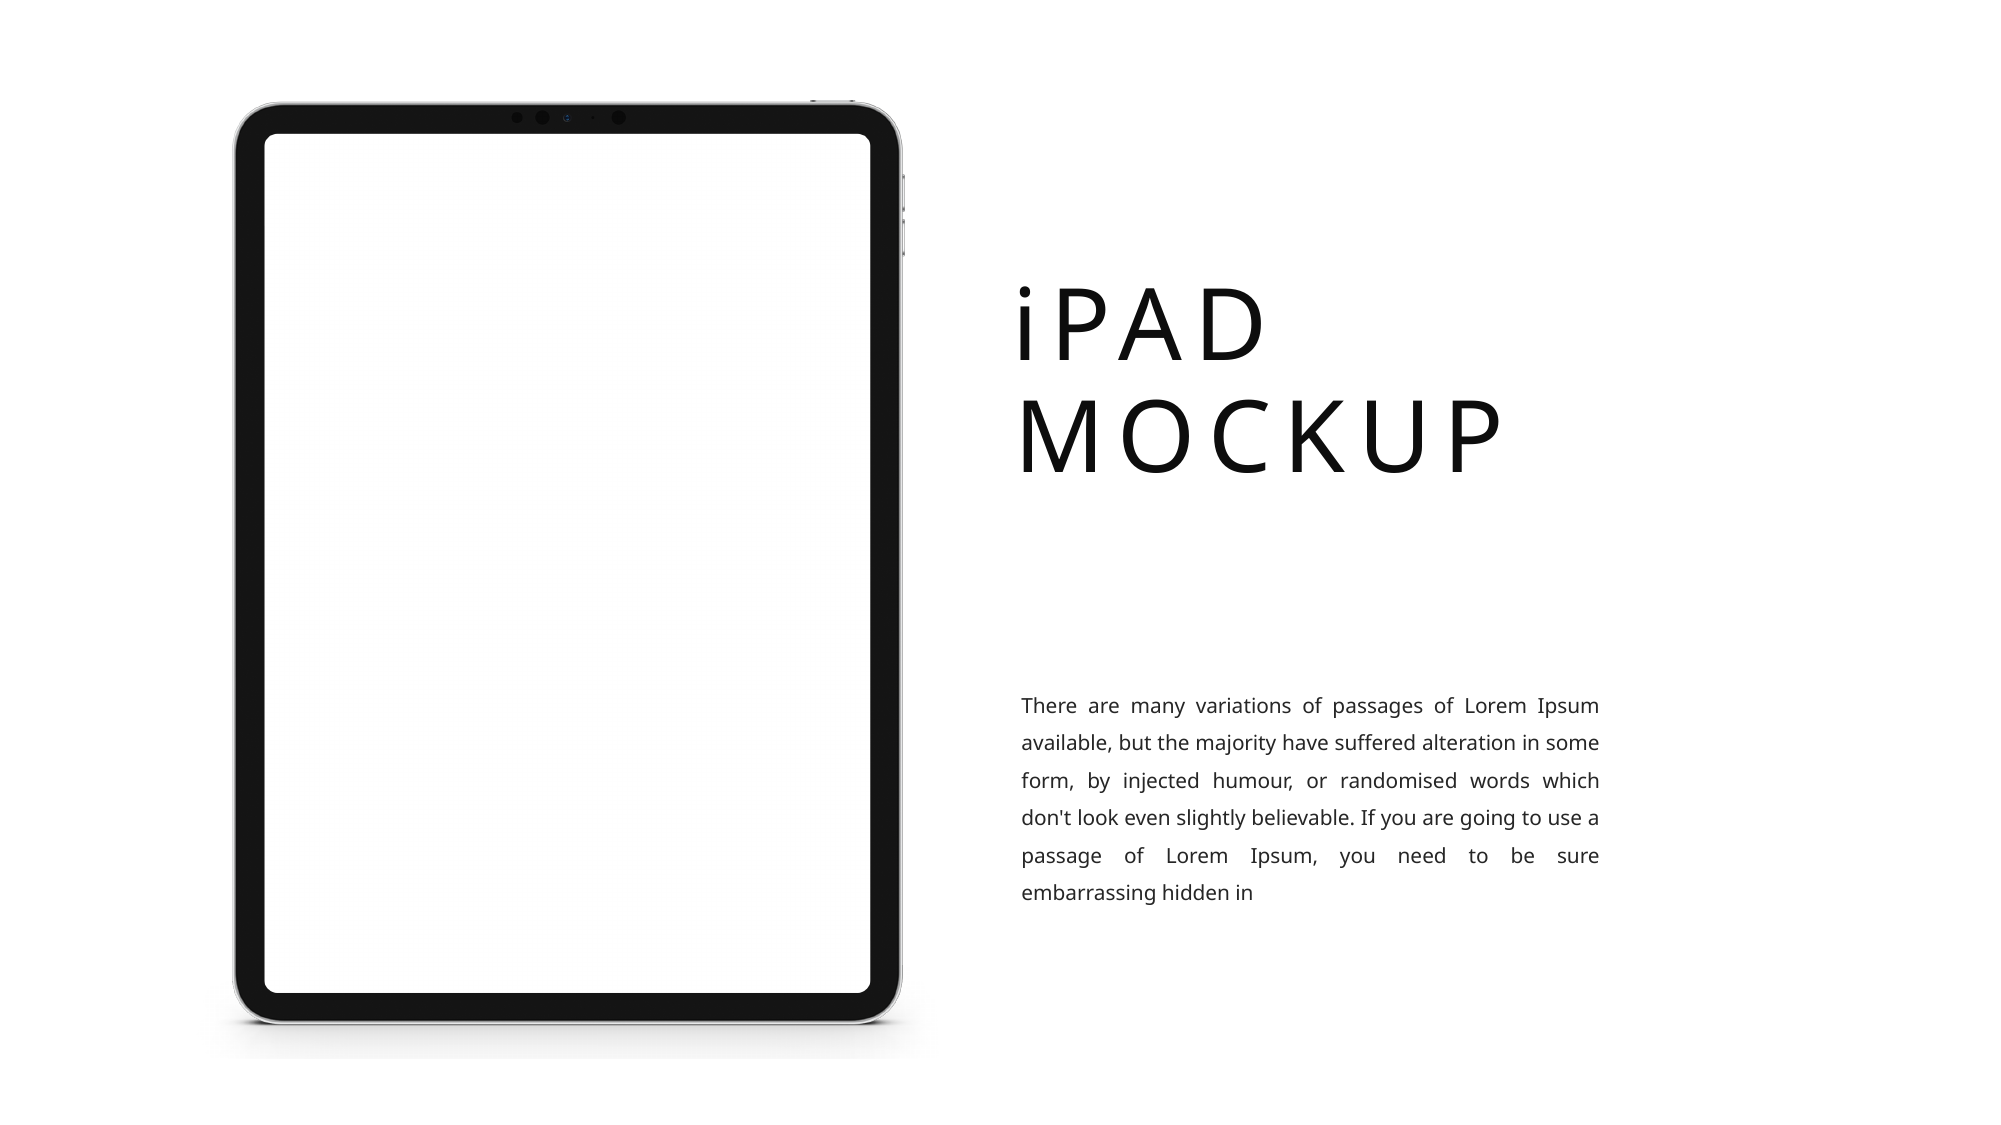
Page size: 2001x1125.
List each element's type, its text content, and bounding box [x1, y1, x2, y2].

text_box There are many variations of passages of Lorem Ipsum available, but the majority have suffered alteration in some form, by injected humour, or randomised words which don't look even slightly believable. If you are going to use a passage of Lorem Ipsum, you need to be sure embarrassing hidden in [1006, 672, 1615, 913]
text_box MOCKUP [999, 365, 2000, 500]
text_box iPAD [997, 252, 2000, 388]
picture [195, 65, 940, 1059]
